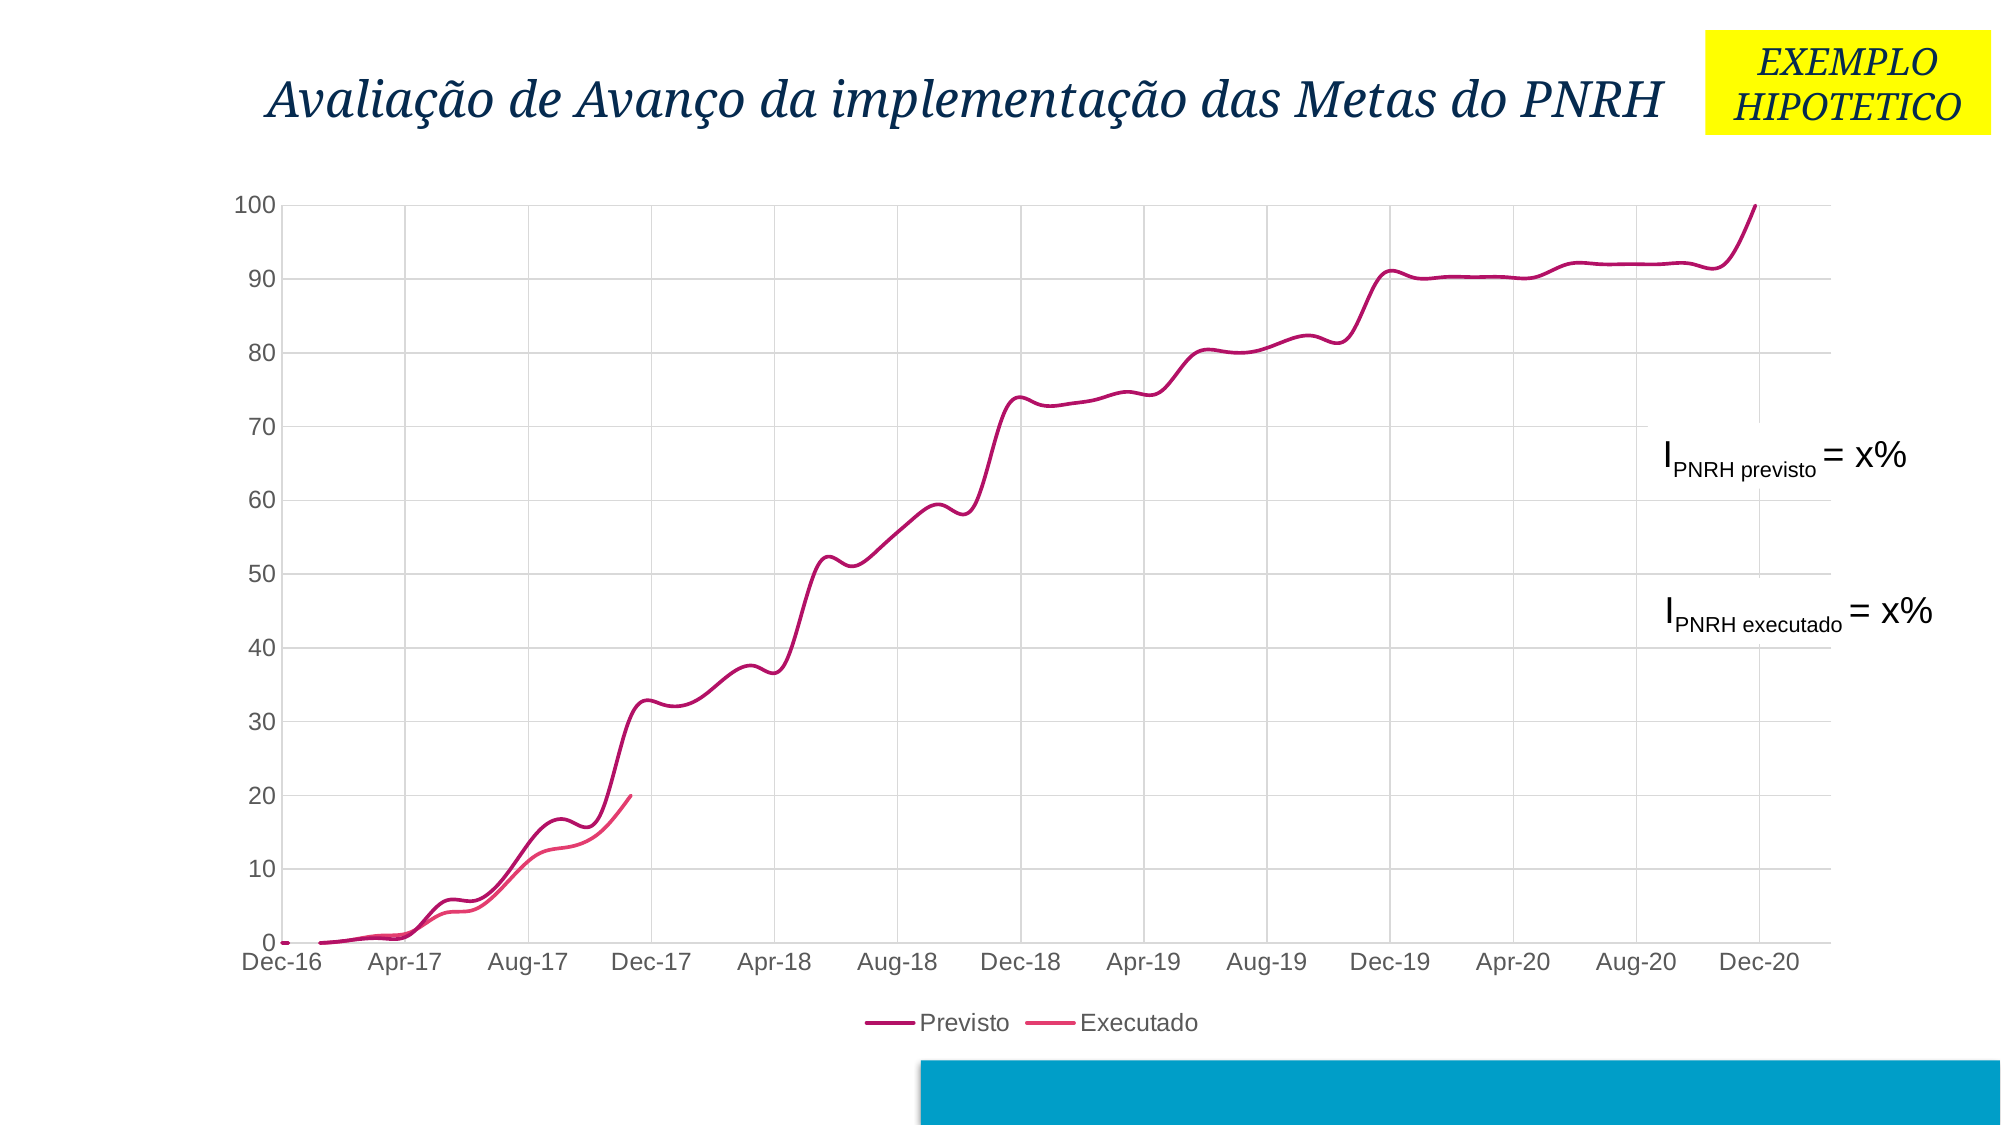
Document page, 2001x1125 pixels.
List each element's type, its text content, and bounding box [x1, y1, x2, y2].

text_box EXEMPLO HIPOTETICO [1705, 30, 1992, 135]
text_box IPNRH executado = x% [1870, 578, 1959, 644]
text_box IPNRH previsto = x% [1870, 422, 1933, 489]
chart [200, 174, 1865, 1043]
text_box Avaliação de Avanço da implementação das Metas do PNRH [126, 37, 1805, 136]
